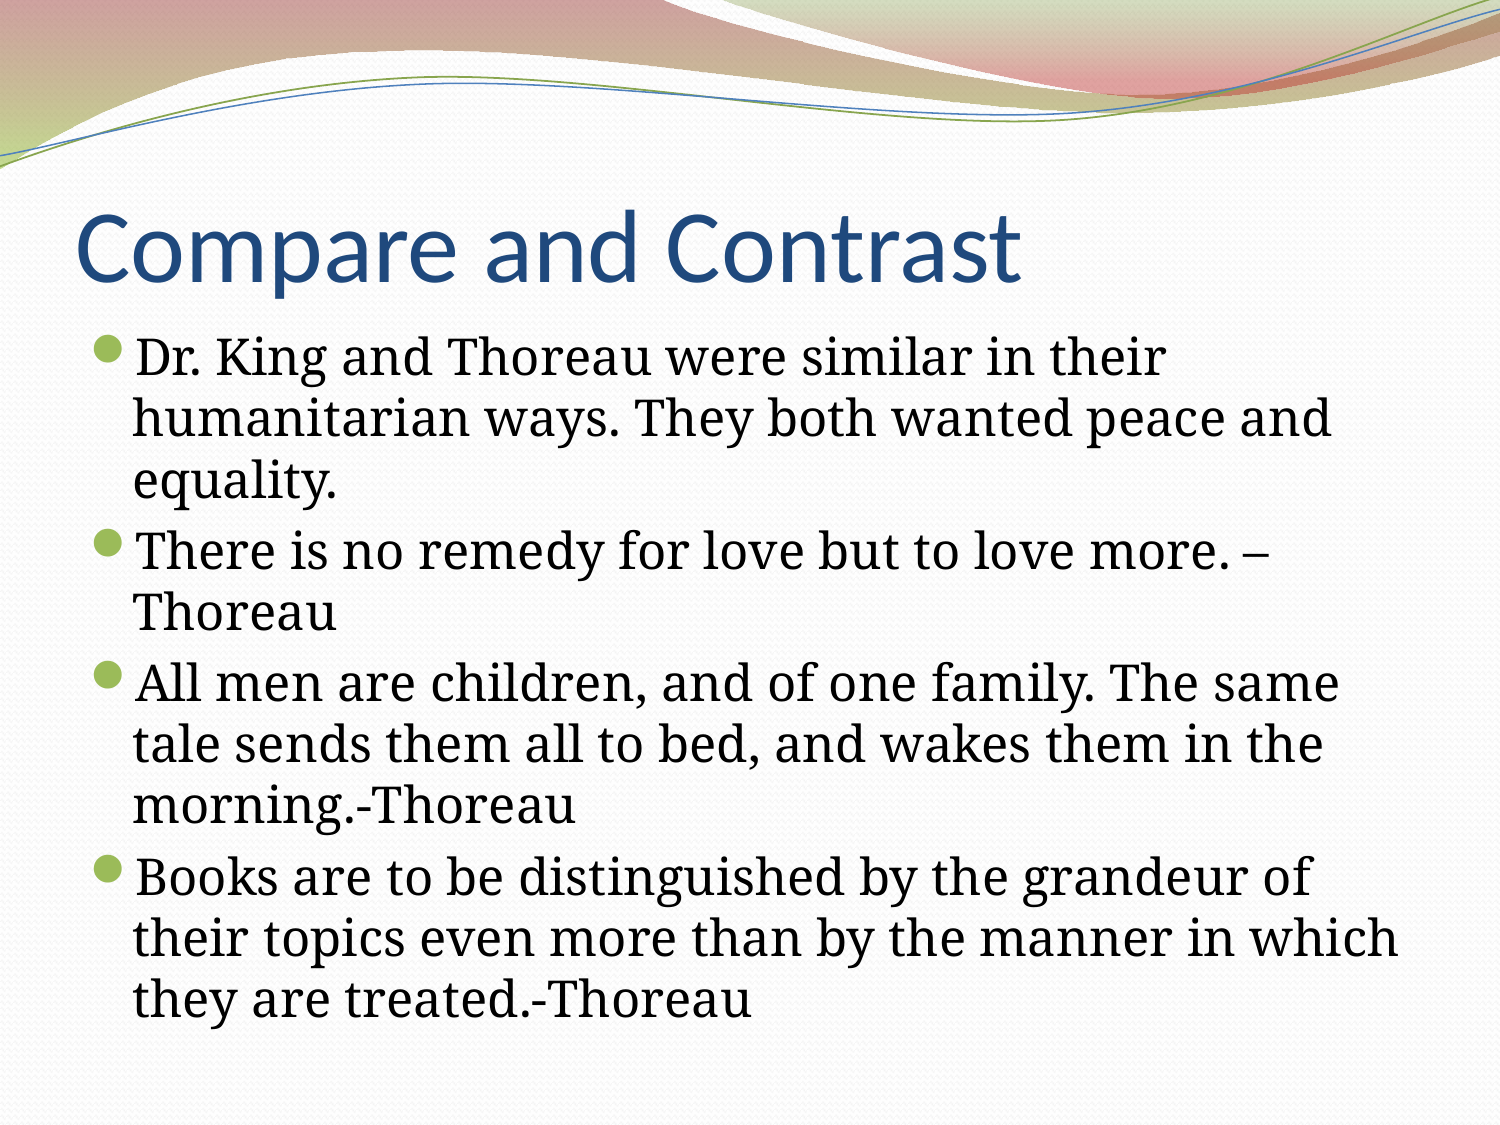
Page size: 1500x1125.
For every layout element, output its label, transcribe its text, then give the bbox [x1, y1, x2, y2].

title Compare and Contrast [75, 115, 1425, 303]
list Dr. King and Thoreau were similar in their humanitarian ways. They both wanted peace and equality. There is no remedy for love but to love more. – Thoreau All men are children, and of one family. The same tale sends them all to bed, and wakes them in the morning.-Thoreau Books are to be distinguished by the grandeur of their topics even more than by the manner in which they are treated.-Thoreau [75, 317, 1425, 1038]
